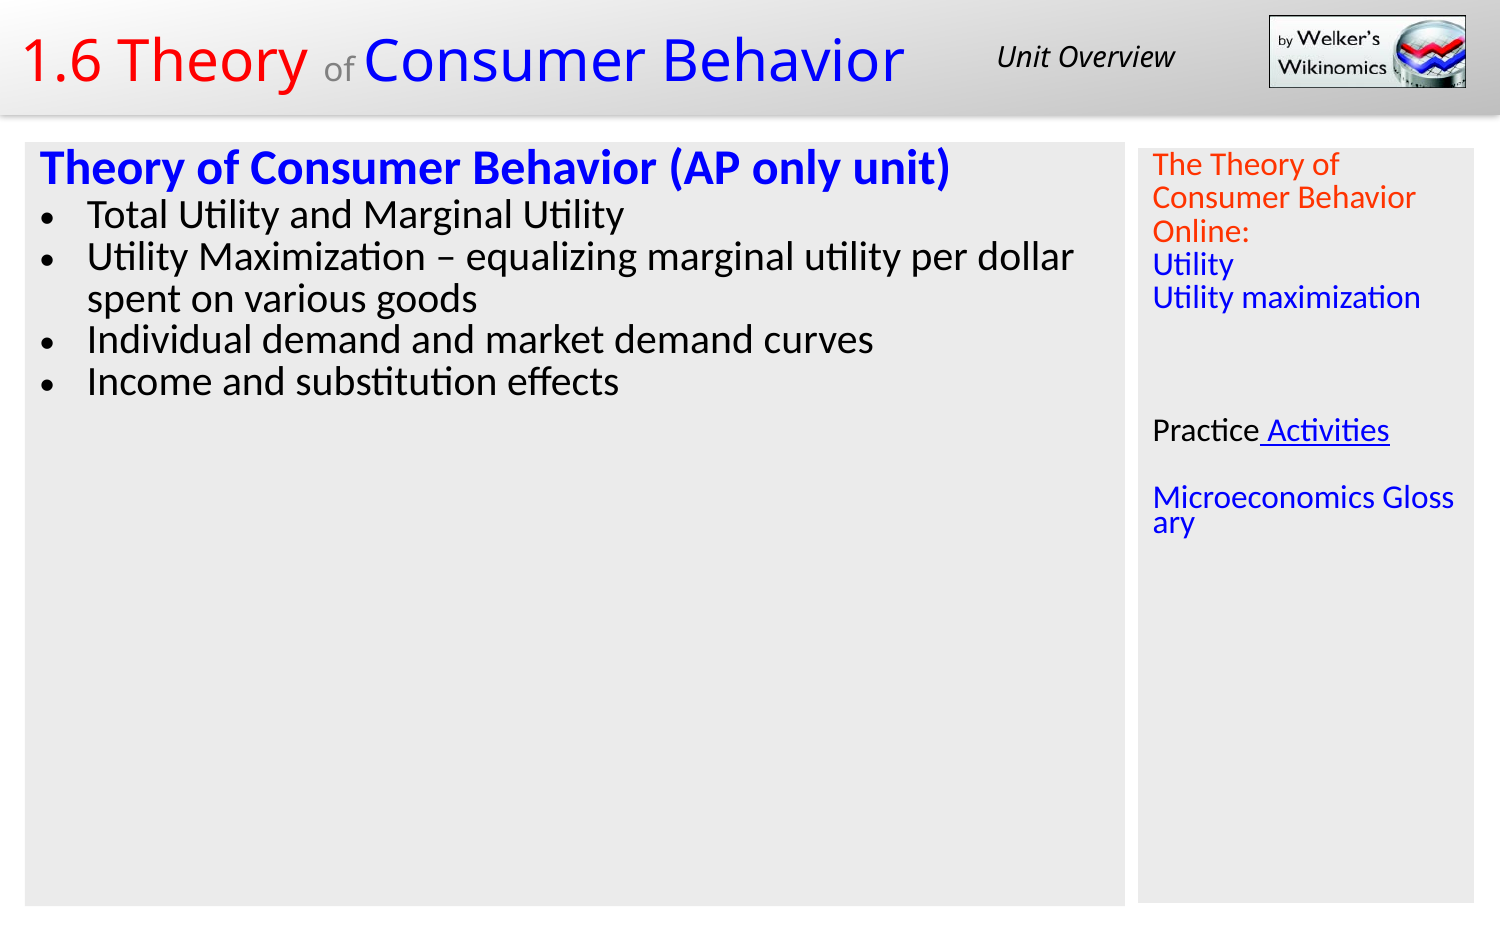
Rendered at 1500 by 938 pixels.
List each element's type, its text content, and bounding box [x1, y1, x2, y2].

table_header Theory of Consumer Behavior (AP only unit) Total Utility and Marginal Utility Utility Maximization – equalizing marginal utility per dollar spent on various goods Individual demand and market demand curves Income and substitution effects [25, 142, 1125, 906]
table_header The Theory of Consumer Behavior Online: Utility Utility maximization Practice Activities Microeconomics Glossary [1138, 148, 1474, 903]
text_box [0, 0, 1500, 115]
